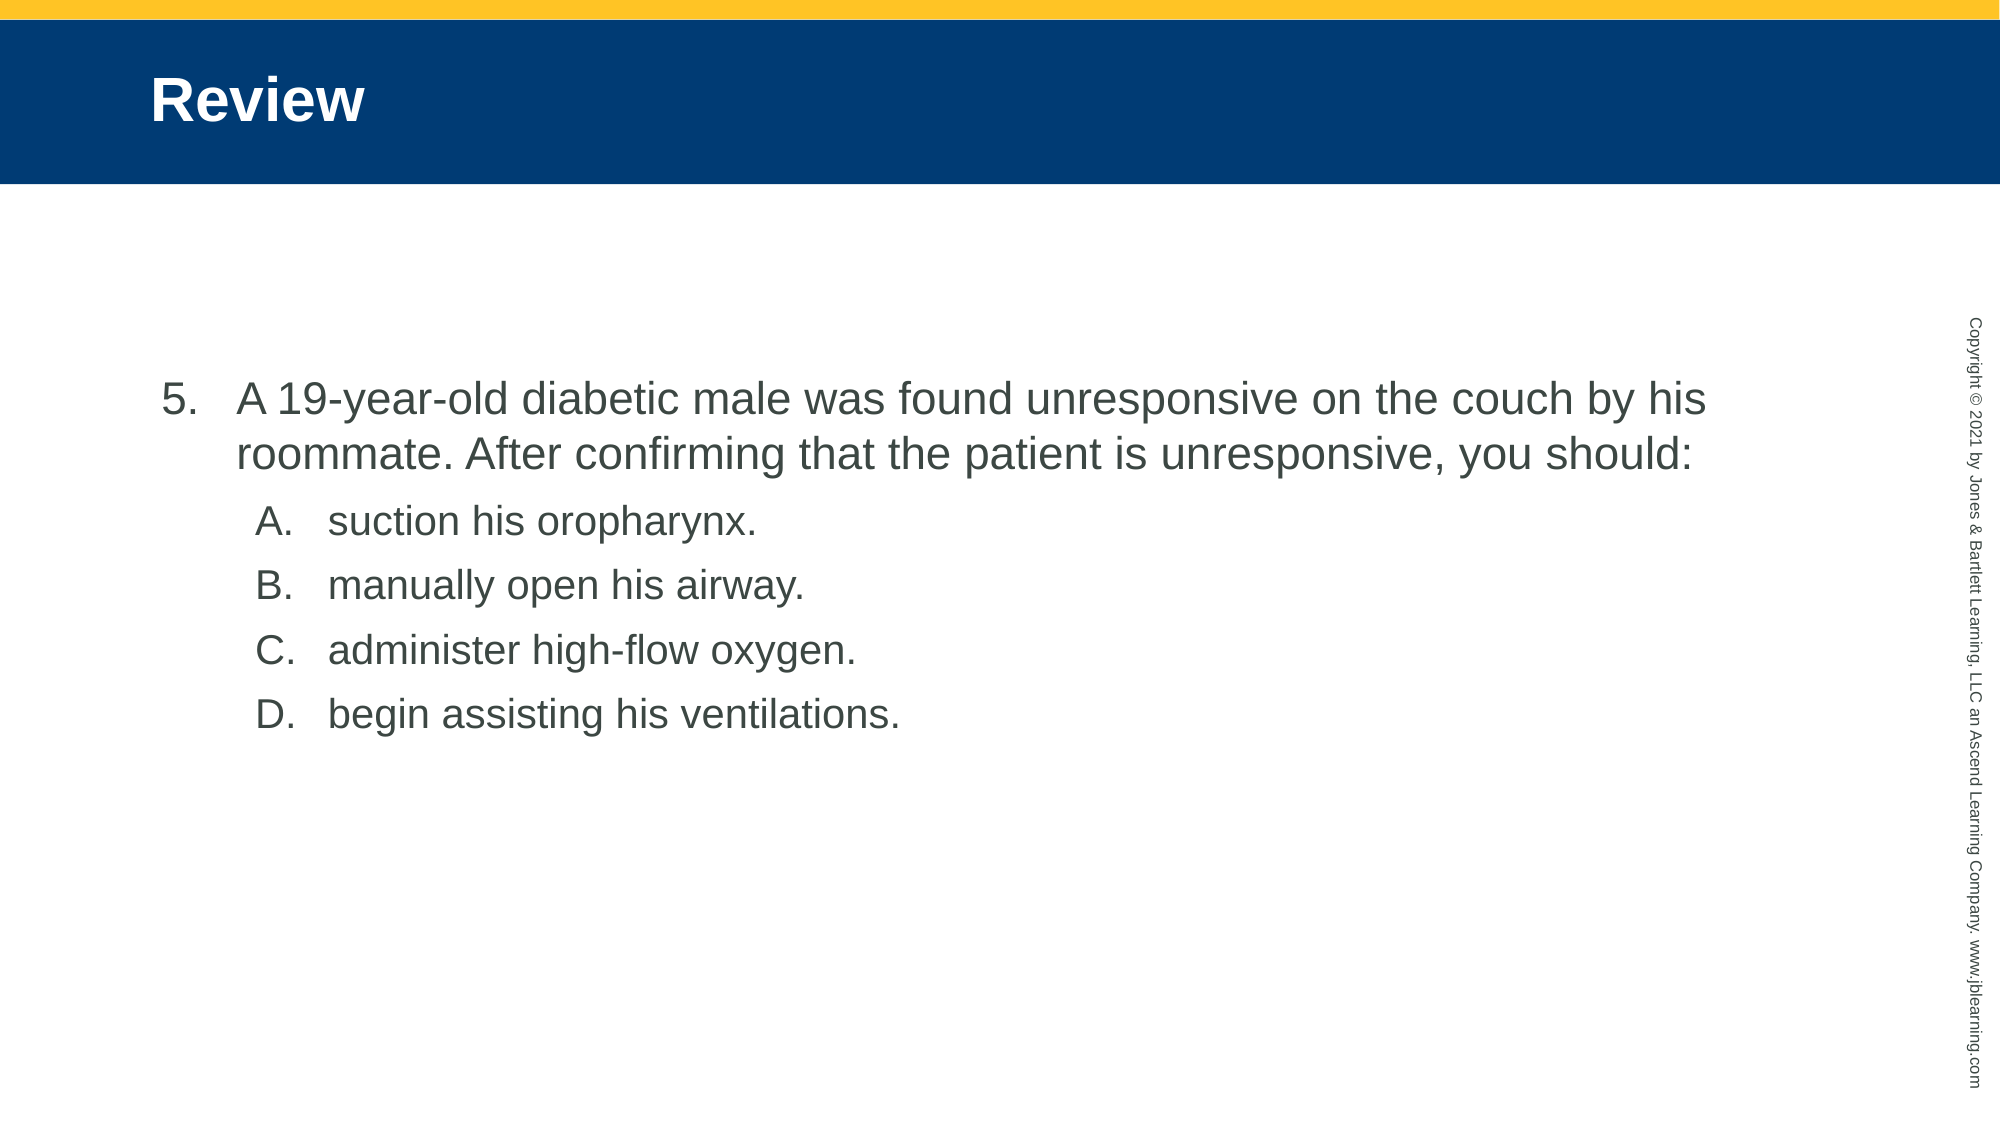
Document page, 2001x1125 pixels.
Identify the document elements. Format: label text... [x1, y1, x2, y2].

list A 19-year-old diabetic male was found unresponsive on the couch by his roommate. After confirming that the patient is unresponsive, you should: suction his oropharynx. manually open his airway. administer high-flow oxygen. begin assisting his ventilations. [146, 361, 1859, 1016]
title Review [0, 19, 2000, 185]
